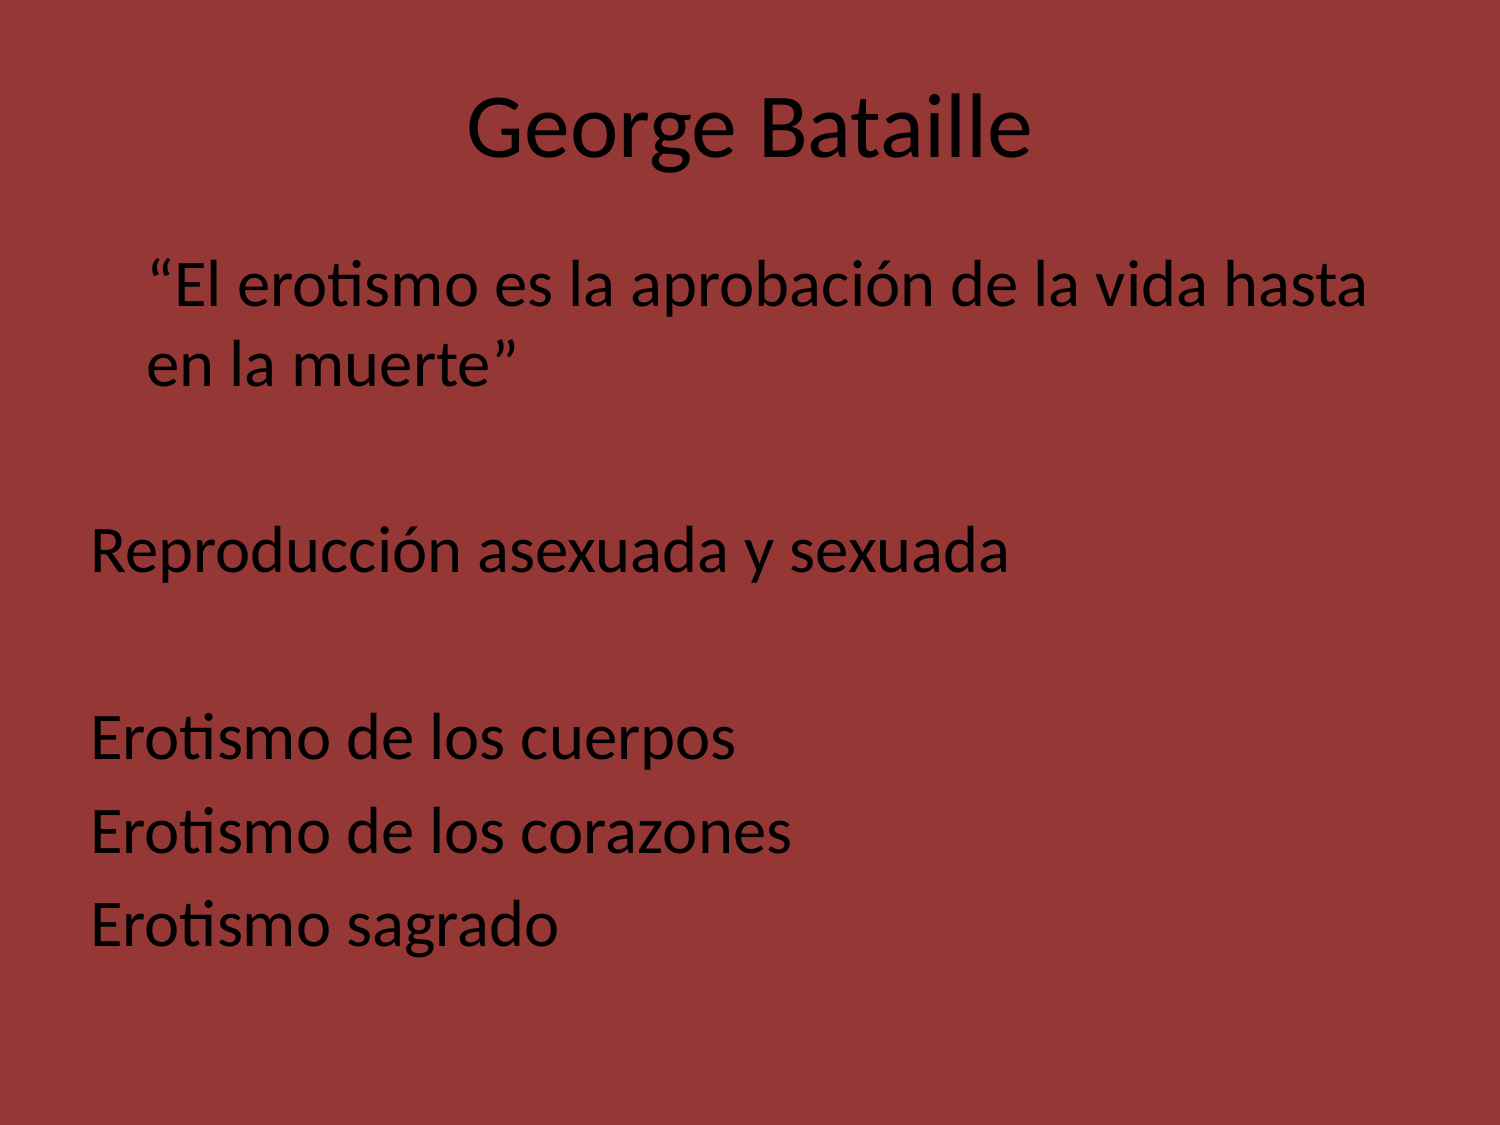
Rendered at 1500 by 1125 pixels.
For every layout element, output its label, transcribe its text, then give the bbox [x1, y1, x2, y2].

list “El erotismo es la aprobación de la vida hasta en la muerte” Reproducción asexuada y sexuada Erotismo de los cuerpos Erotismo de los corazones Erotismo sagrado [75, 231, 1447, 1059]
title George Bataille [75, 45, 1425, 197]
